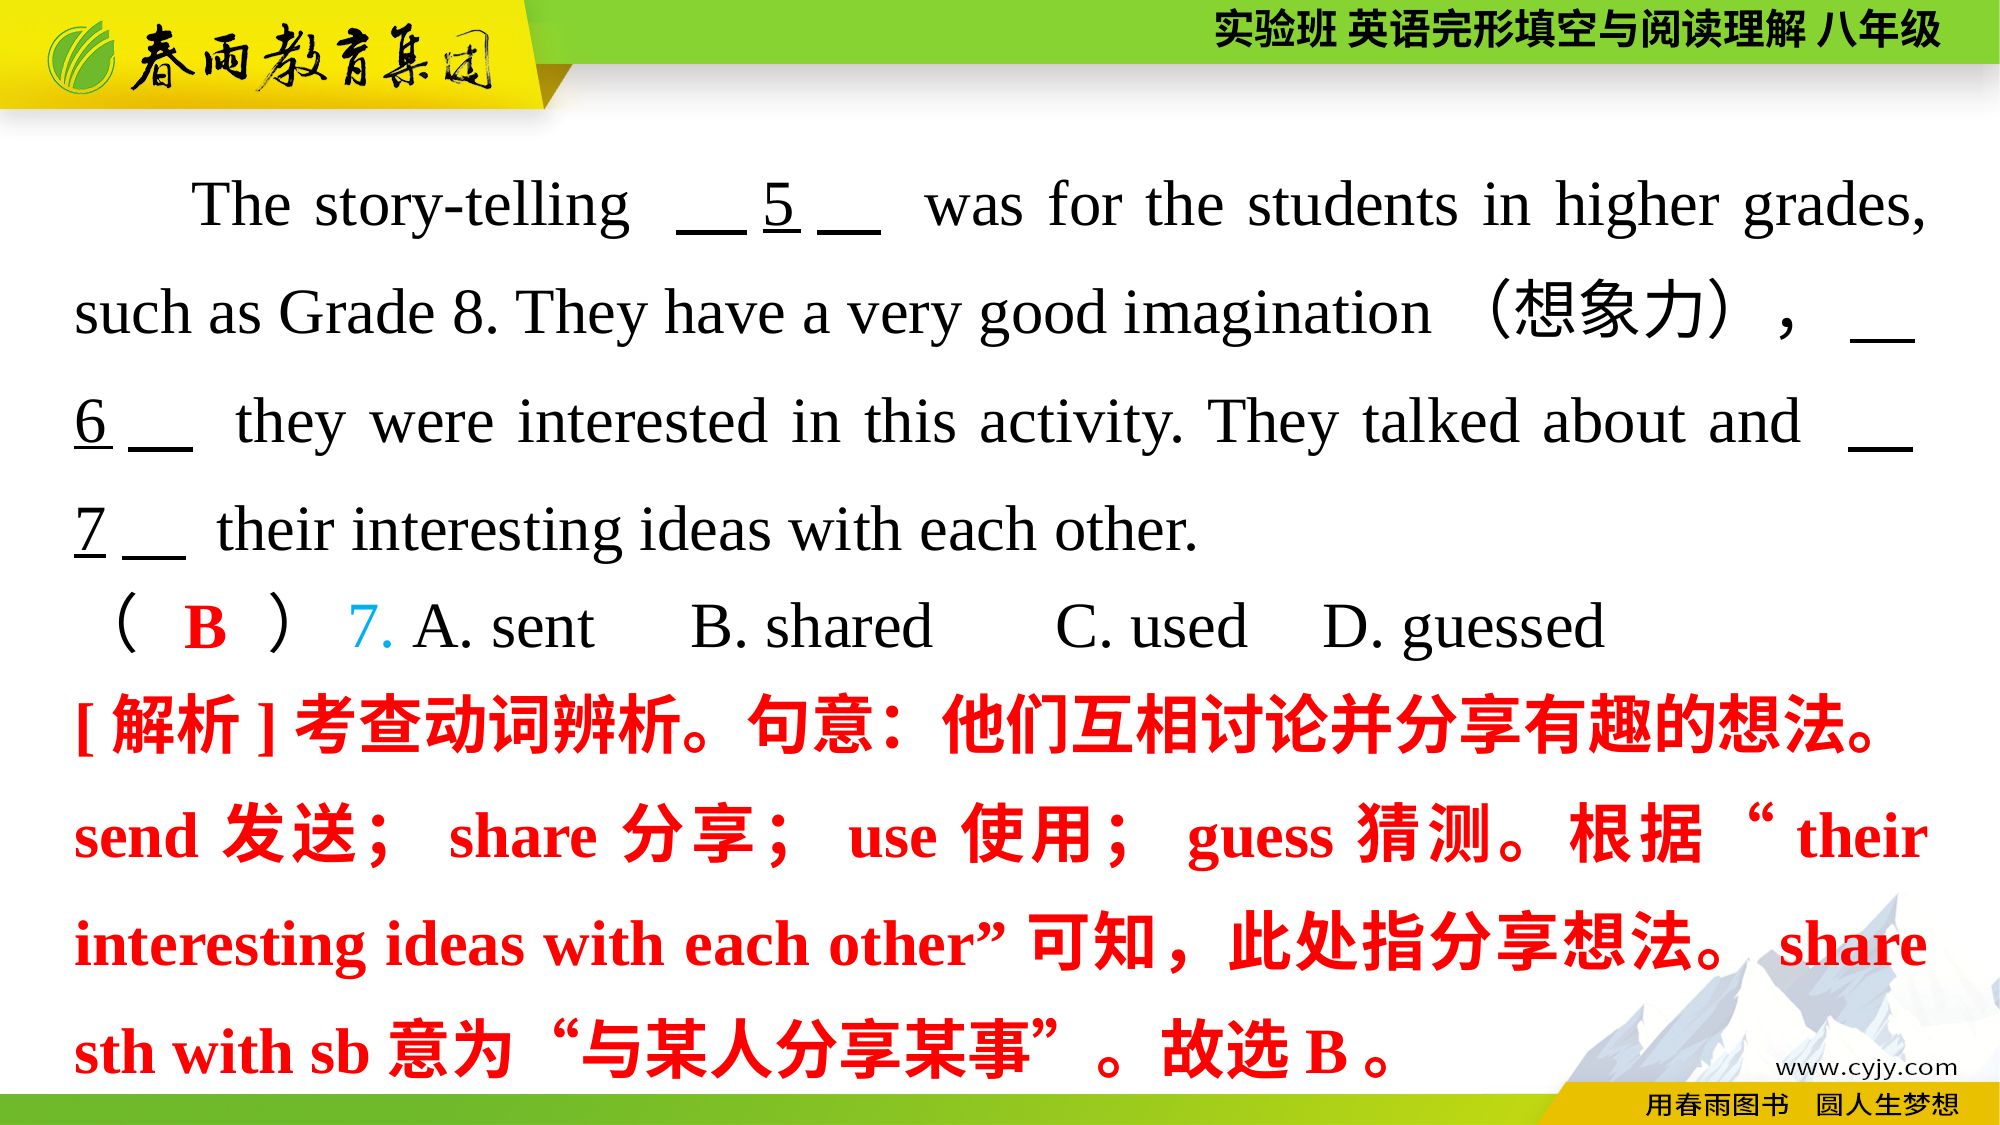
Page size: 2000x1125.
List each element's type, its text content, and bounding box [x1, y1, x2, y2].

picture [0, 0, 2000, 1125]
text_box [解析]考查动词辨析。句意：他们互相讨论并分享有趣的想法。send发送；share分享；use使用；guess猜测。根据“their interesting ideas with each other”可知，此处指分享想法。share sth with sb意为“与某人分享某事”。故选B。 [59, 645, 1944, 1095]
list The story-telling 5 was for the students in higher grades, such as Grade 8. They have a very good imagination（想象力）， 6 they were interested in this activity. They talked about and 7 their interesting ideas with each other. [59, 122, 1944, 544]
text_box B [169, 545, 242, 645]
text_box （ ）7. A. sent B. shared C. used D. guessed [59, 544, 1944, 645]
